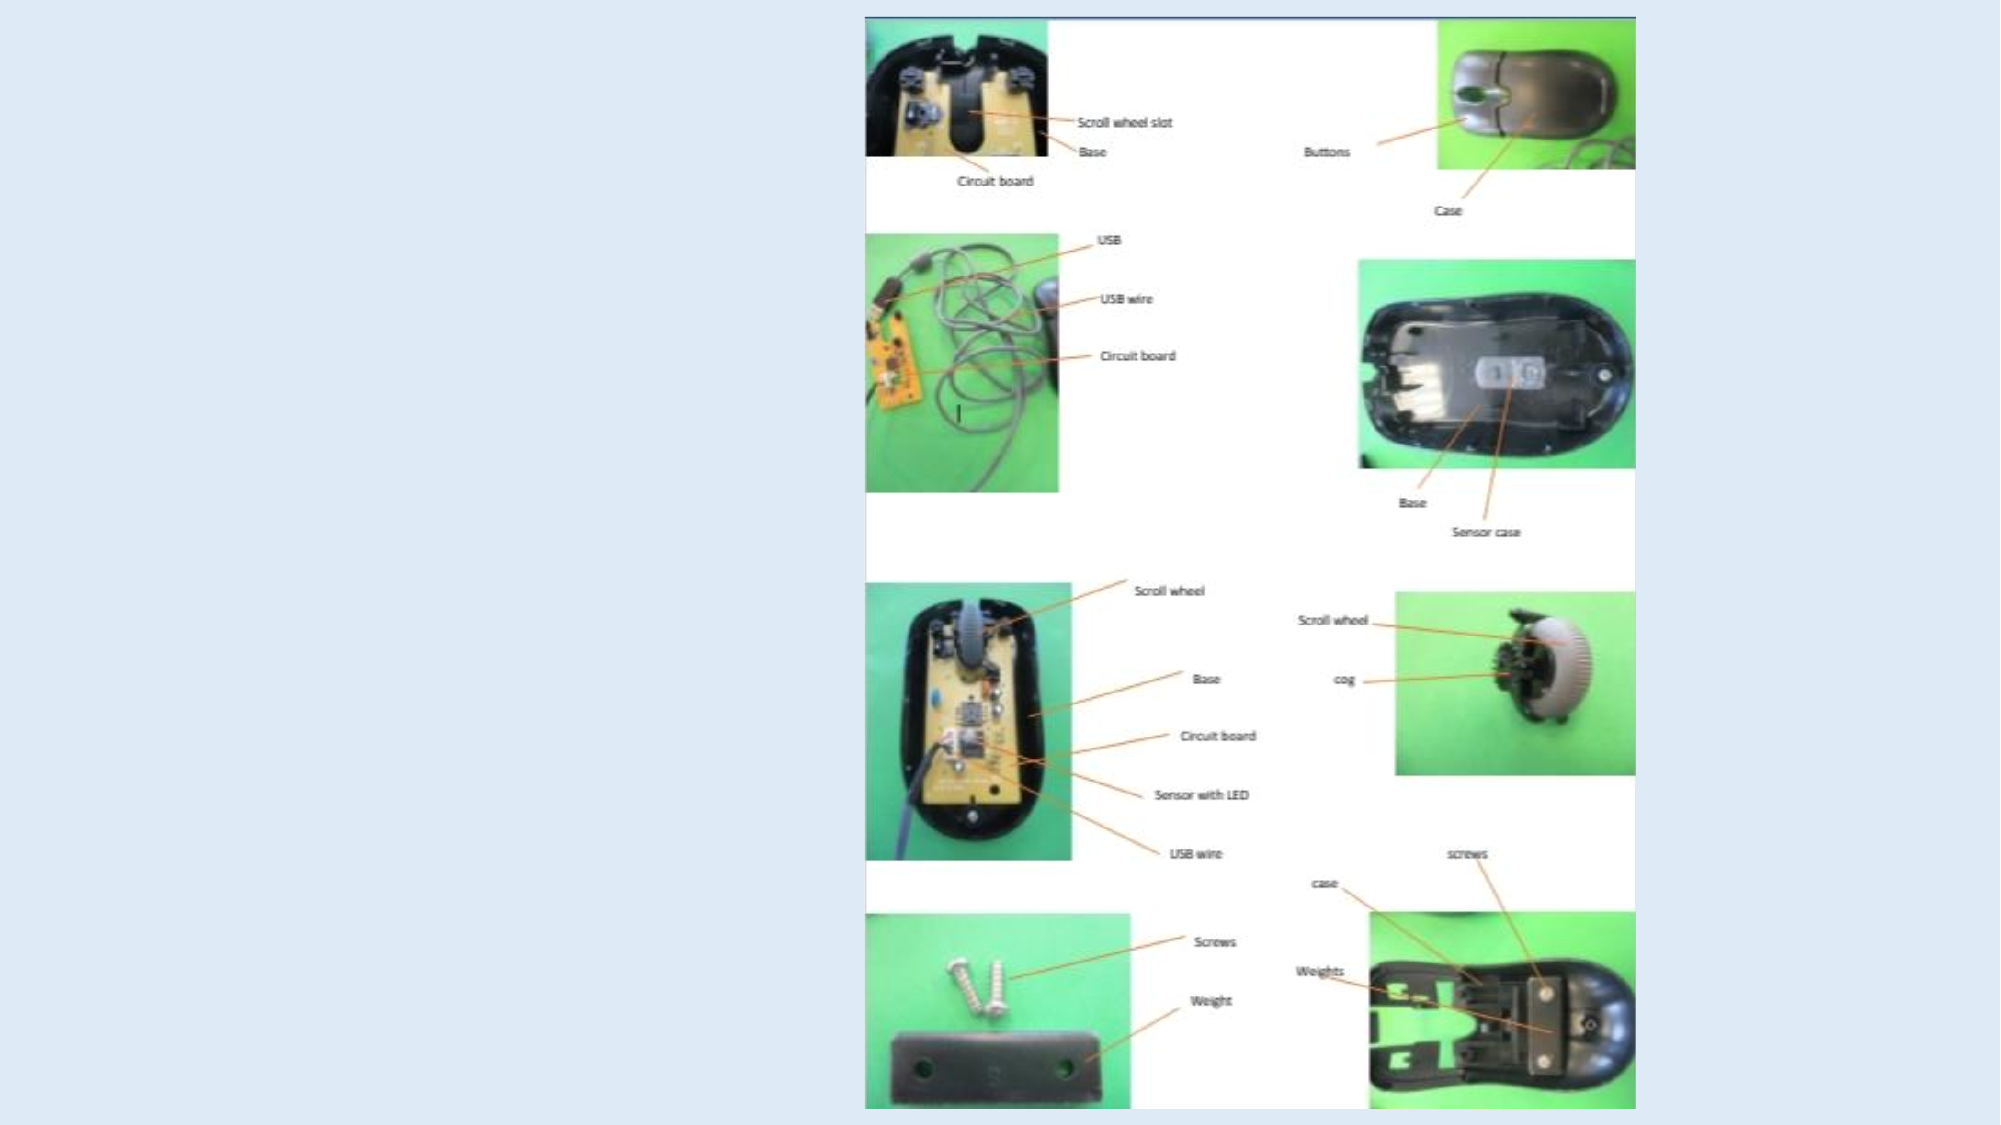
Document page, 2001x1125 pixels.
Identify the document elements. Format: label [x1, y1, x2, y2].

picture [703, 18, 1796, 1109]
